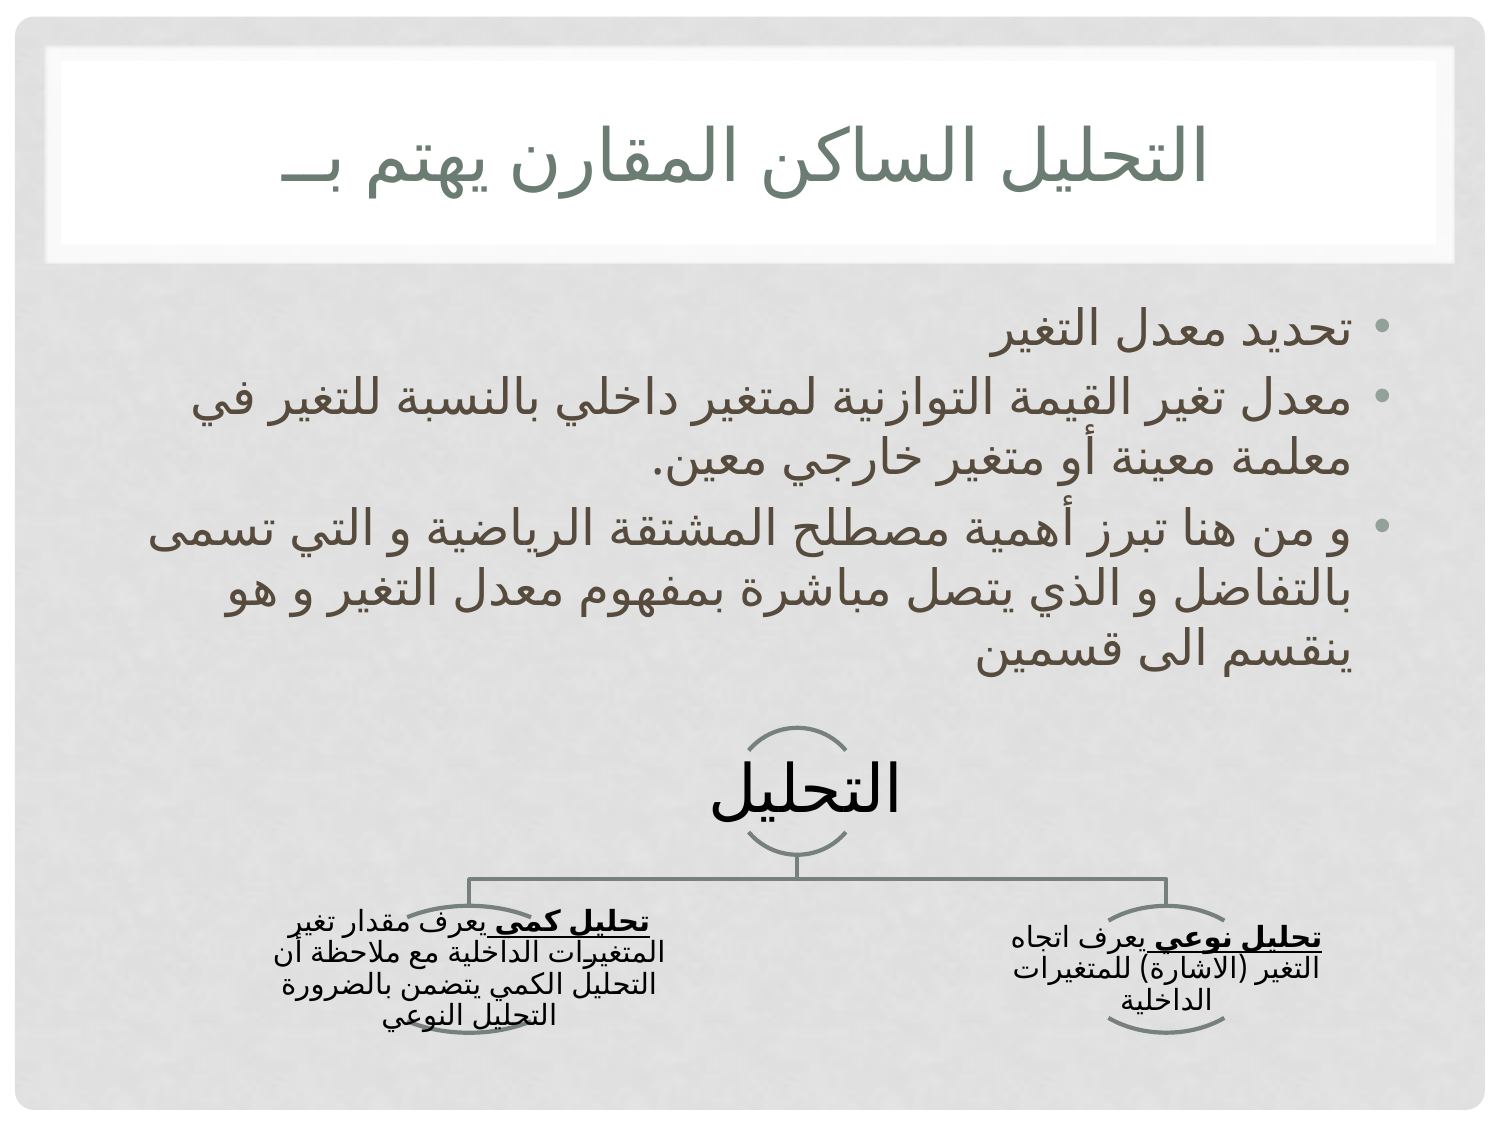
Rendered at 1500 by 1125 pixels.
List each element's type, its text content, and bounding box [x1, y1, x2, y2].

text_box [241, 727, 1353, 1036]
list تحديد معدل التغير معدل تغير القيمة التوازنية لمتغير داخلي بالنسبة للتغير في معلمة معينة أو متغير خارجي معين. و من هنا تبرز أهمية مصطلح المشتقة الرياضية و التي تسمى بالتفاضل و الذي يتصل مباشرة بمفهوم معدل التغير و هو ينقسم الى قسمين [75, 287, 1425, 1005]
title التحليل الساكن المقارن يهتم بــ [69, 66, 1425, 238]
